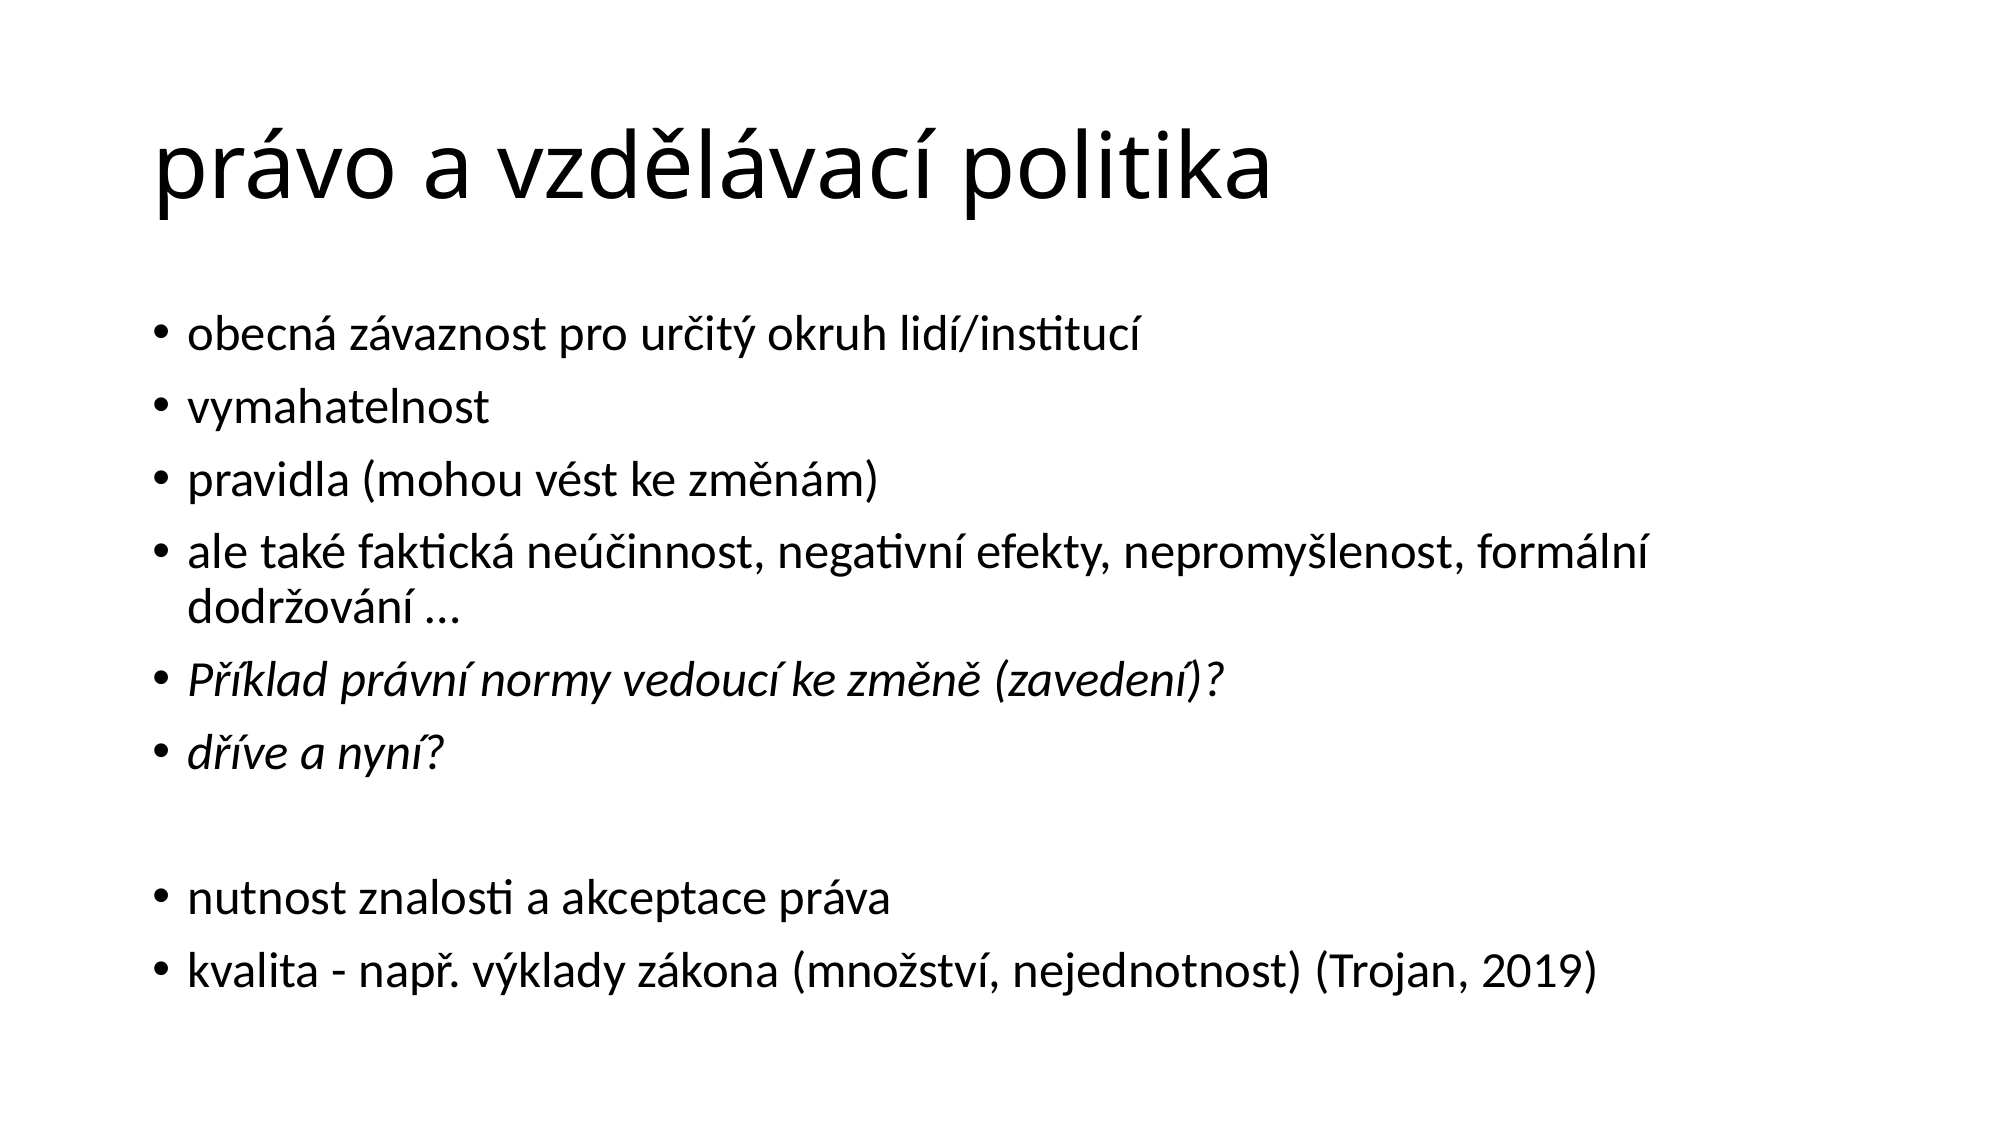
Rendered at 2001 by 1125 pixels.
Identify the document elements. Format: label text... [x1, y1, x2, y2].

list obecná závaznost pro určitý okruh lidí/institucí vymahatelnost pravidla (mohou vést ke změnám) ale také faktická neúčinnost, negativní efekty, nepromyšlenost, formální dodržování … Příklad právní normy vedoucí ke změně (zavedení)? dříve a nyní? nutnost znalosti a akceptace práva kvalita - např. výklady zákona (množství, nejednotnost) (Trojan, 2019) [137, 299, 1863, 1014]
title právo a vzdělávací politika [137, 59, 1863, 278]
